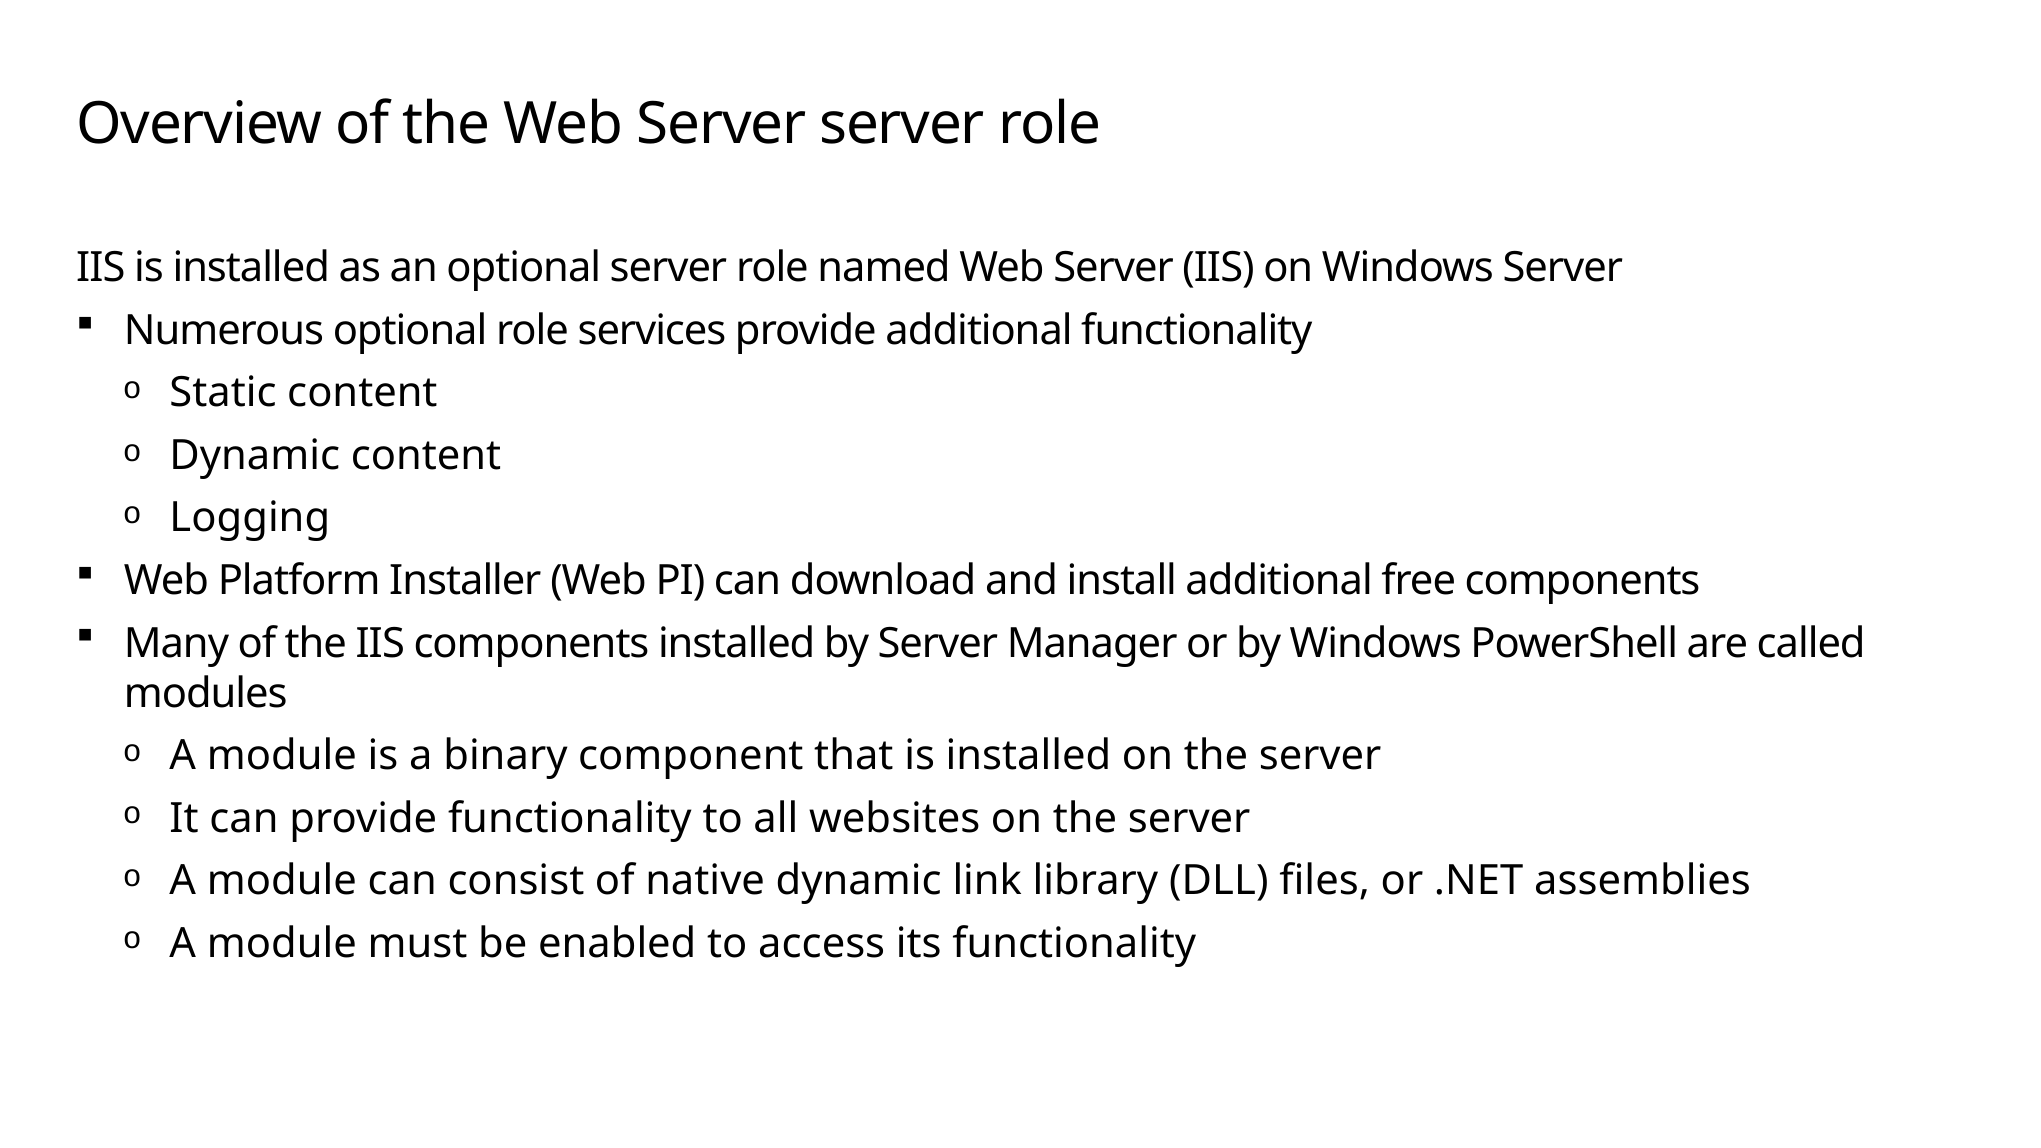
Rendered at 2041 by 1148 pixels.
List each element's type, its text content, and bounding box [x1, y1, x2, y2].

title Overview of the Web Server server role [76, 93, 1968, 161]
list IIS is installed as an optional server role named Web Server (IIS) on Windows Server Numerous optional role services provide additional functionality Static content Dynamic content Logging Web Platform Installer (Web PI) can download and install additional free components Many of the IIS components installed by Server Manager or by Windows PowerShell are called modules A module is a binary component that is installed on the server It can provide functionality to all websites on the server A module can consist of native dynamic link library (DLL) files, or .NET assemblies A module must be enabled to access its functionality [76, 240, 1970, 1074]
